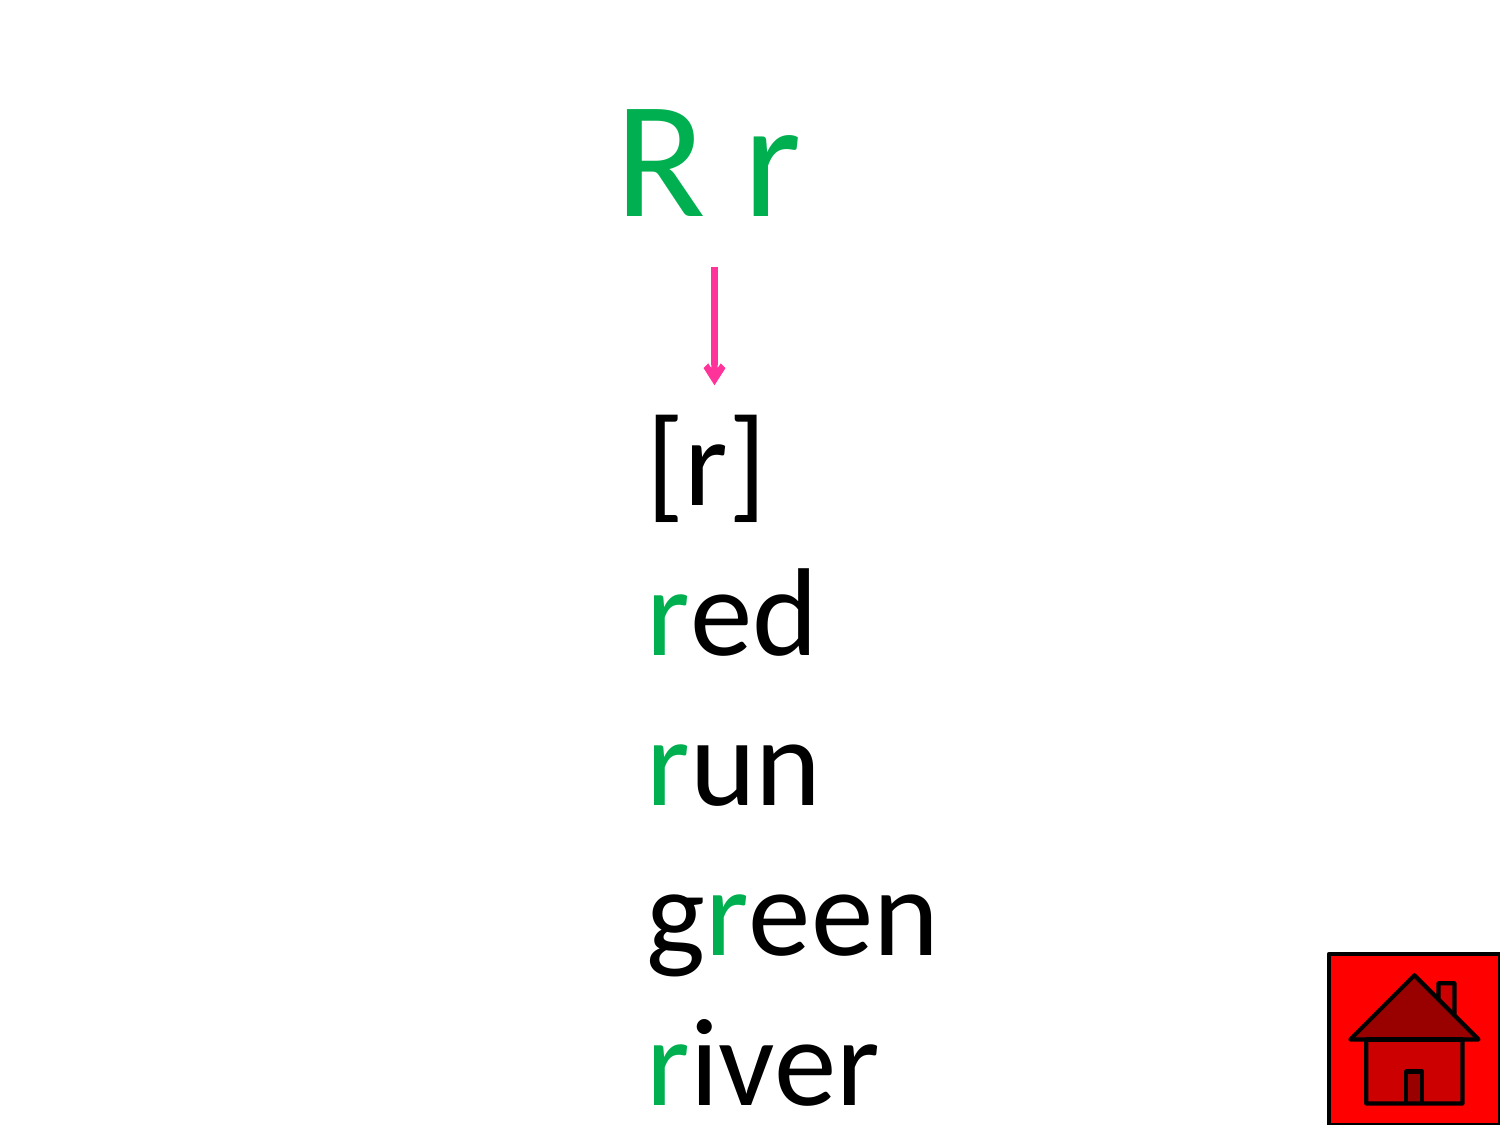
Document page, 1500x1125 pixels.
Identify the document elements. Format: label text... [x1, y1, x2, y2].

text_box R r [301, 42, 1117, 258]
text_box [1327, 952, 1500, 1125]
text_box [r] red run green river [631, 373, 1010, 1125]
